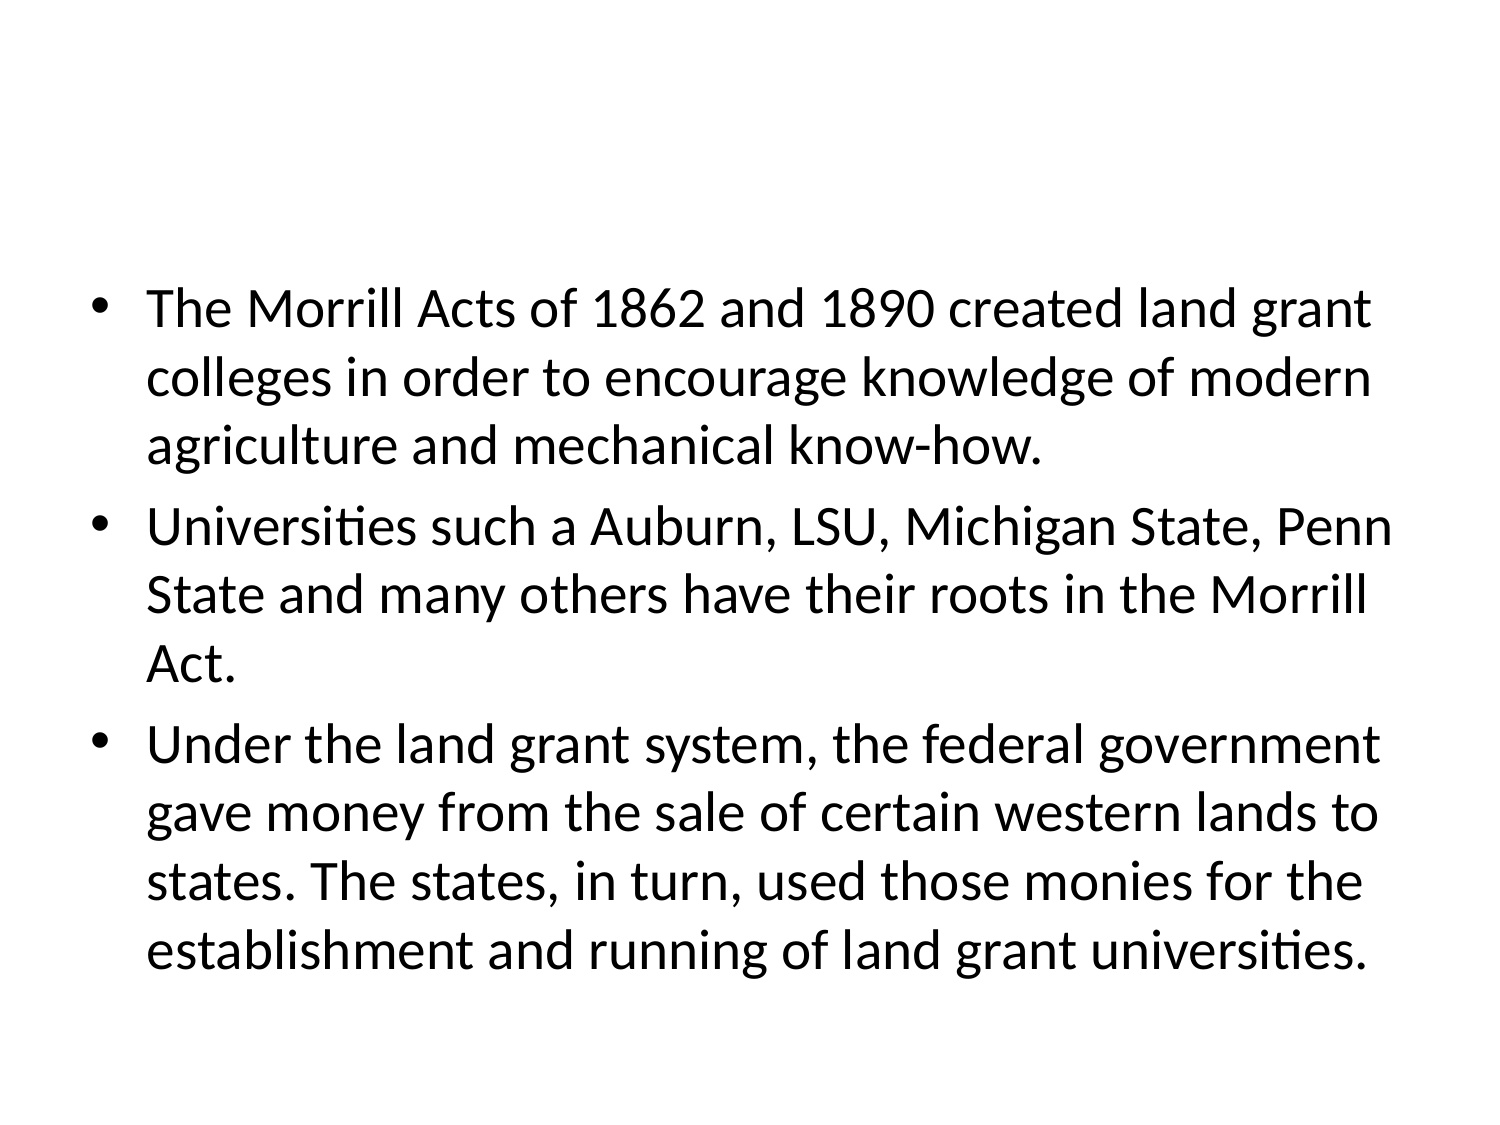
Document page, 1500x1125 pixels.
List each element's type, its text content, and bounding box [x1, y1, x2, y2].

list The Morrill Acts of 1862 and 1890 created land grant colleges in order to encourage knowledge of modern agriculture and mechanical know-how. Universities such a Auburn, LSU, Michigan State, Penn State and many others have their roots in the Morrill Act. Under the land grant system, the federal government gave money from the sale of certain western lands to states. The states, in turn, used those monies for the establishment and running of land grant universities. [75, 262, 1425, 1005]
